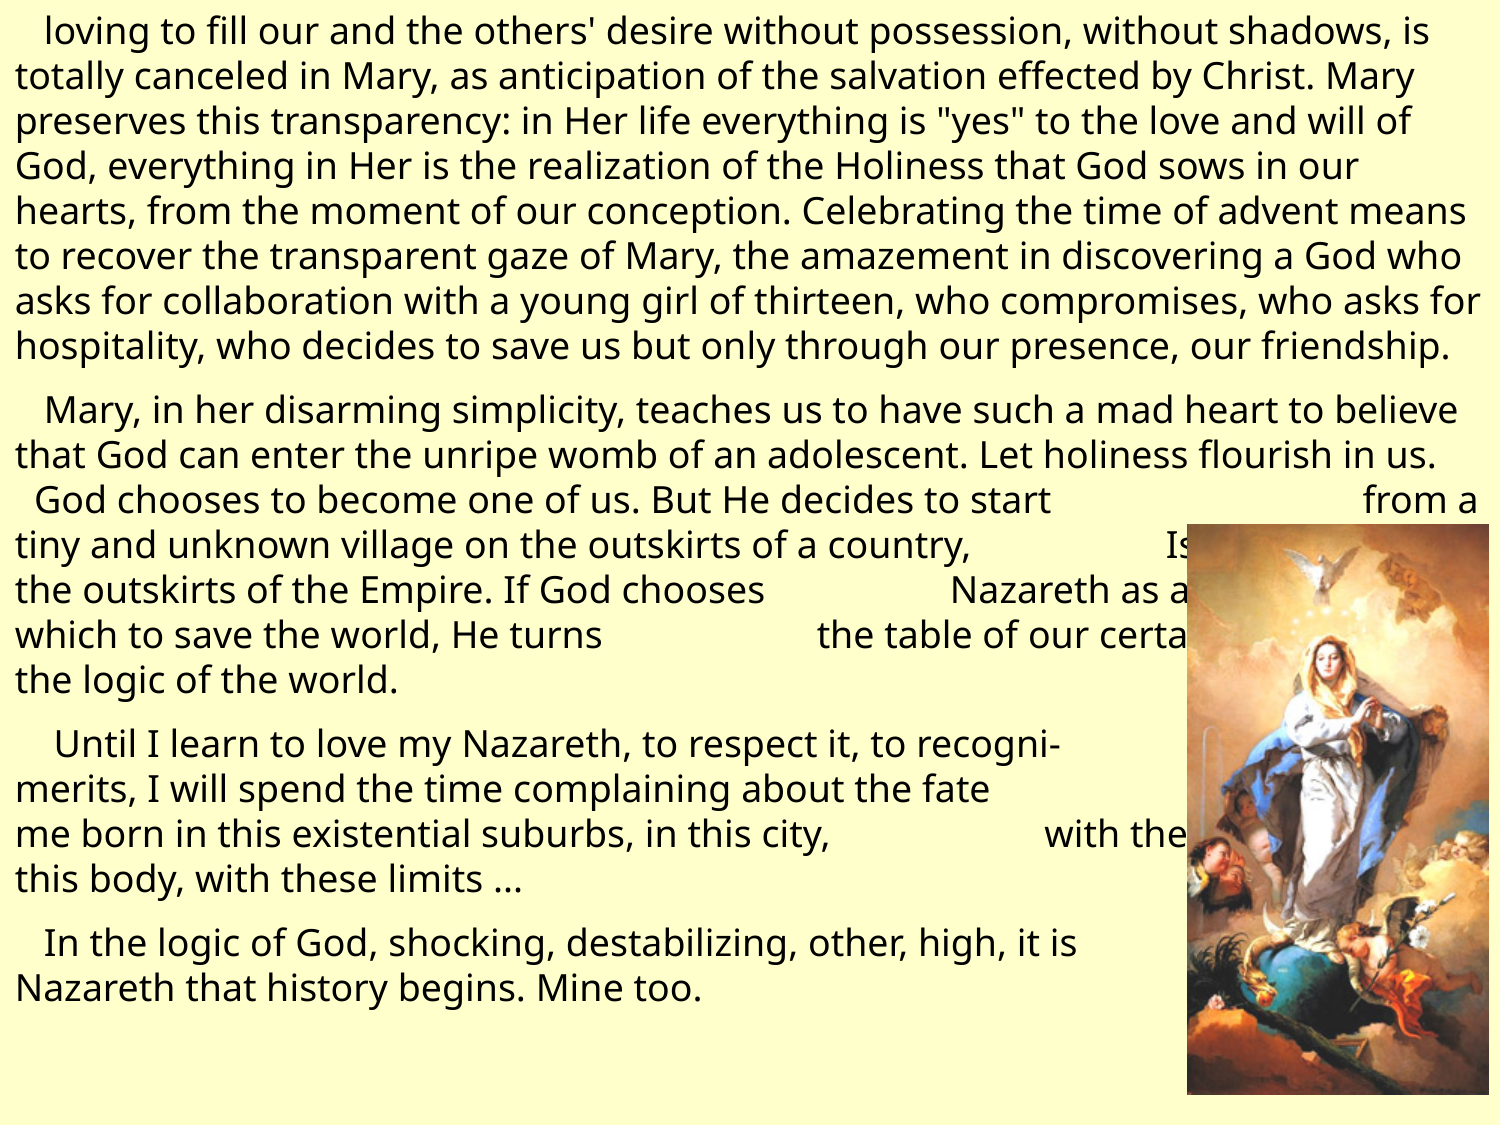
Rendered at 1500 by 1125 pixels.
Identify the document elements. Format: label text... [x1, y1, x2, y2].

picture [1187, 524, 1489, 1096]
text_box loving to fill our and the others' desire without possession, without shadows, is totally canceled in Mary, as anticipation of the salvation effected by Christ. Mary preserves this transparency: in Her life everything is "yes" to the love and will of God, everything in Her is the realization of the Holiness that God sows in our hearts, from the moment of our conception. Celebrating the time of advent means to recover the transparent gaze of Mary, the amazement in discovering a God who asks for collaboration with a young girl of thirteen, who compromises, who asks for hospitality, who decides to save us but only through our presence, our friendship. Mary, in her disarming simplicity, teaches us to have such a mad heart to believe that God can enter the unripe womb of an adolescent. Let holiness flourish in us. God chooses to become one of us. But He decides to start from a tiny and unknown village on the outskirts of a country, Israel, which is the outskirts of the Empire. If God chooses Nazareth as a place from which to save the world, He turns the table of our certainties, redefines the logic of the world. Until I learn to love my Nazareth, to respect it, to recogni- ze its merits, I will spend the time complaining about the fate that made me born in this existential suburbs, in this city, with these parents, with this body, with these limits ... In the logic of God, shocking, destabilizing, other, high, it is from Nazareth that history begins. Mine too. [0, 0, 1500, 1016]
